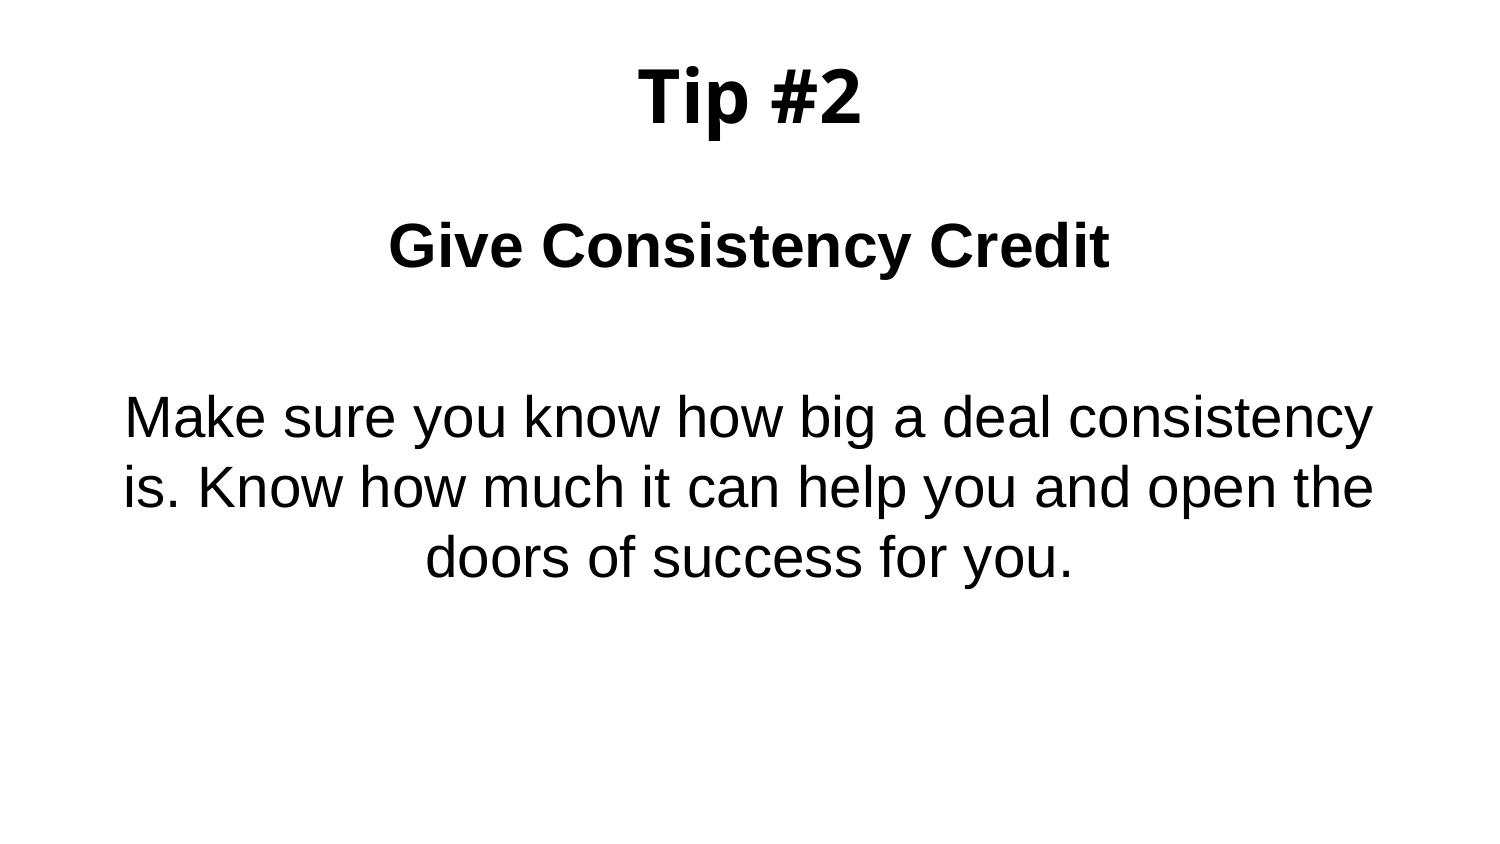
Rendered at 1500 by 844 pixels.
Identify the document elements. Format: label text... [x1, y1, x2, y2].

title Tip #2 [75, 12, 1425, 102]
list Give Consistency Credit Make sure you know how big a deal consistency is. Know how much it can help you and open the doors of success for you. [75, 102, 1425, 832]
